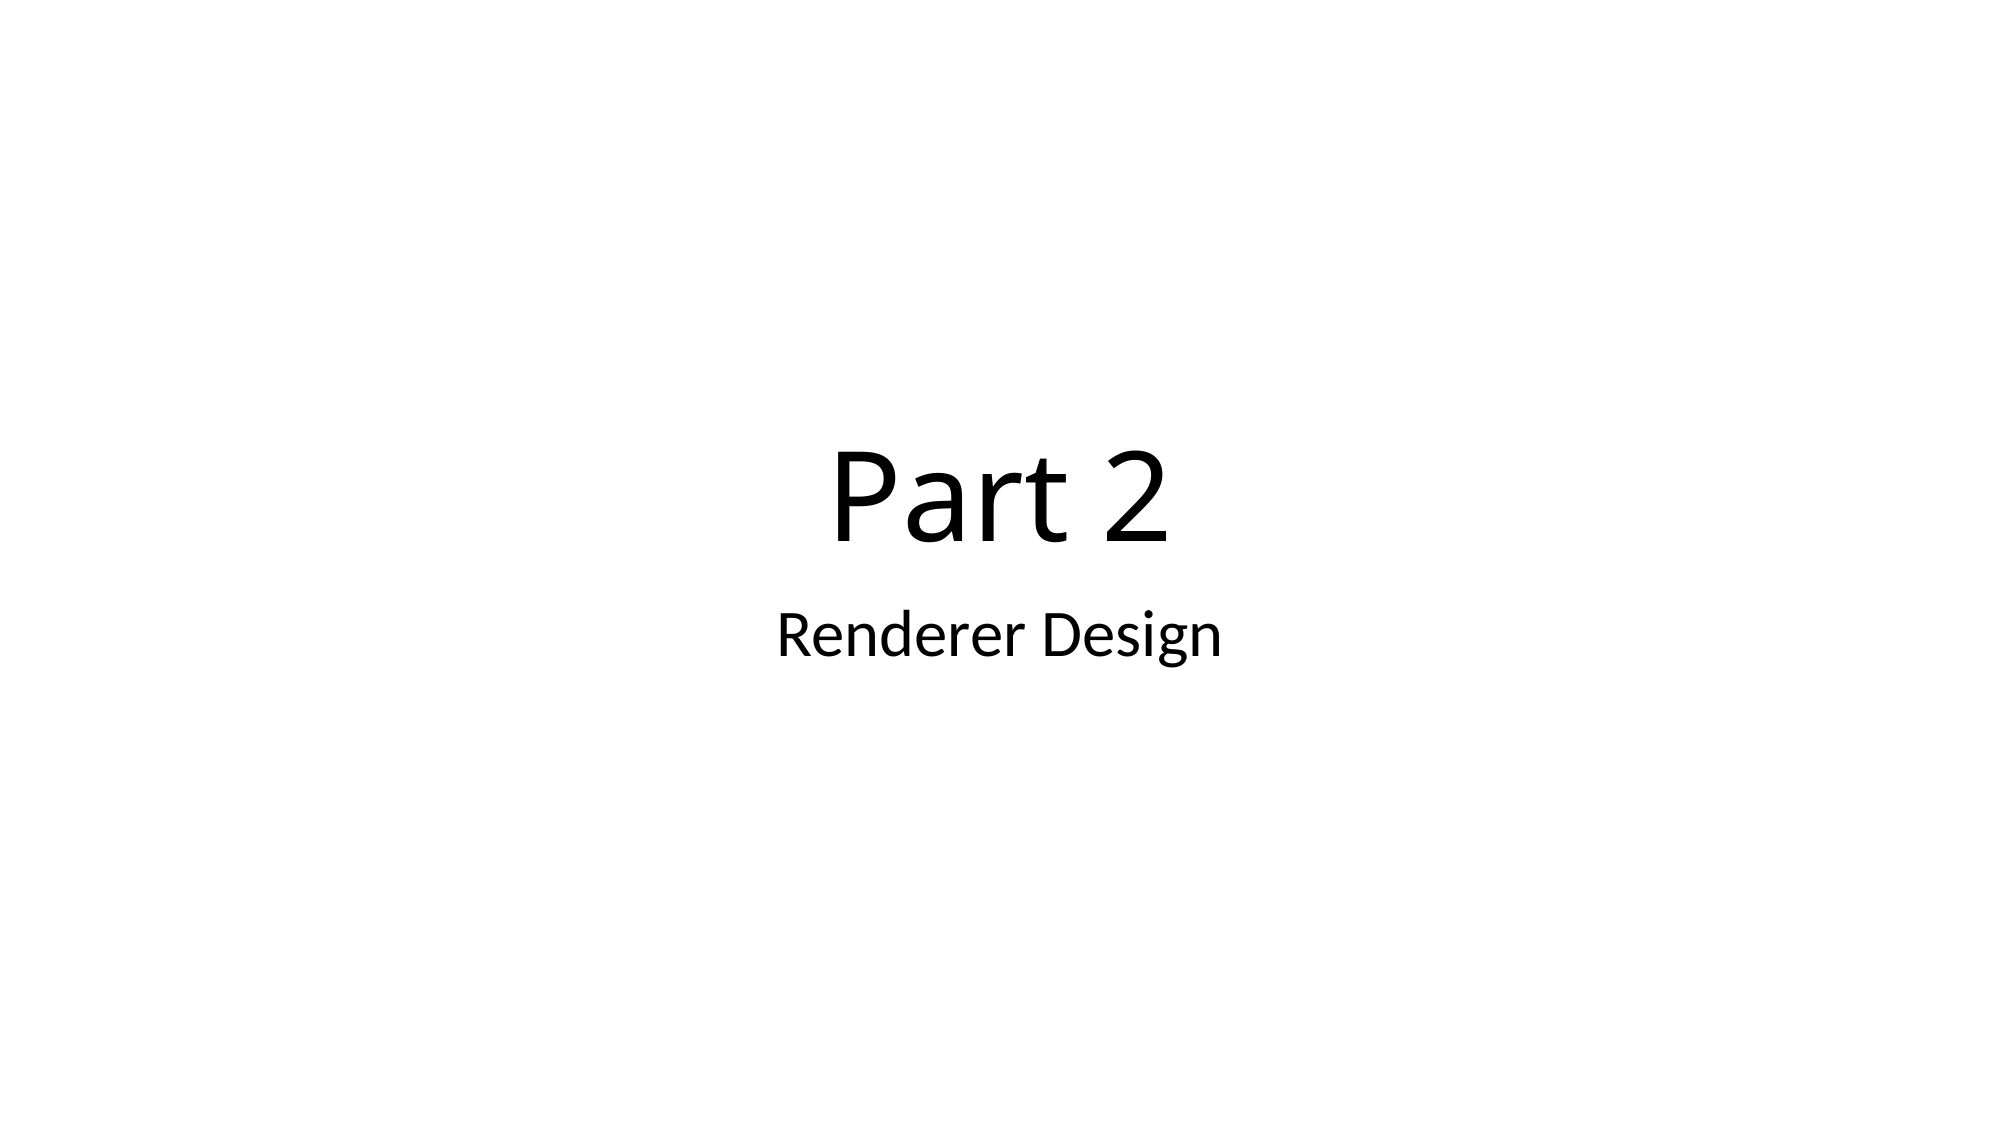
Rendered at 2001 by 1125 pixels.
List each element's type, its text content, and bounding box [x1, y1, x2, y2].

title Part 2 [249, 184, 1750, 576]
subtitle Renderer Design [249, 590, 1750, 863]
